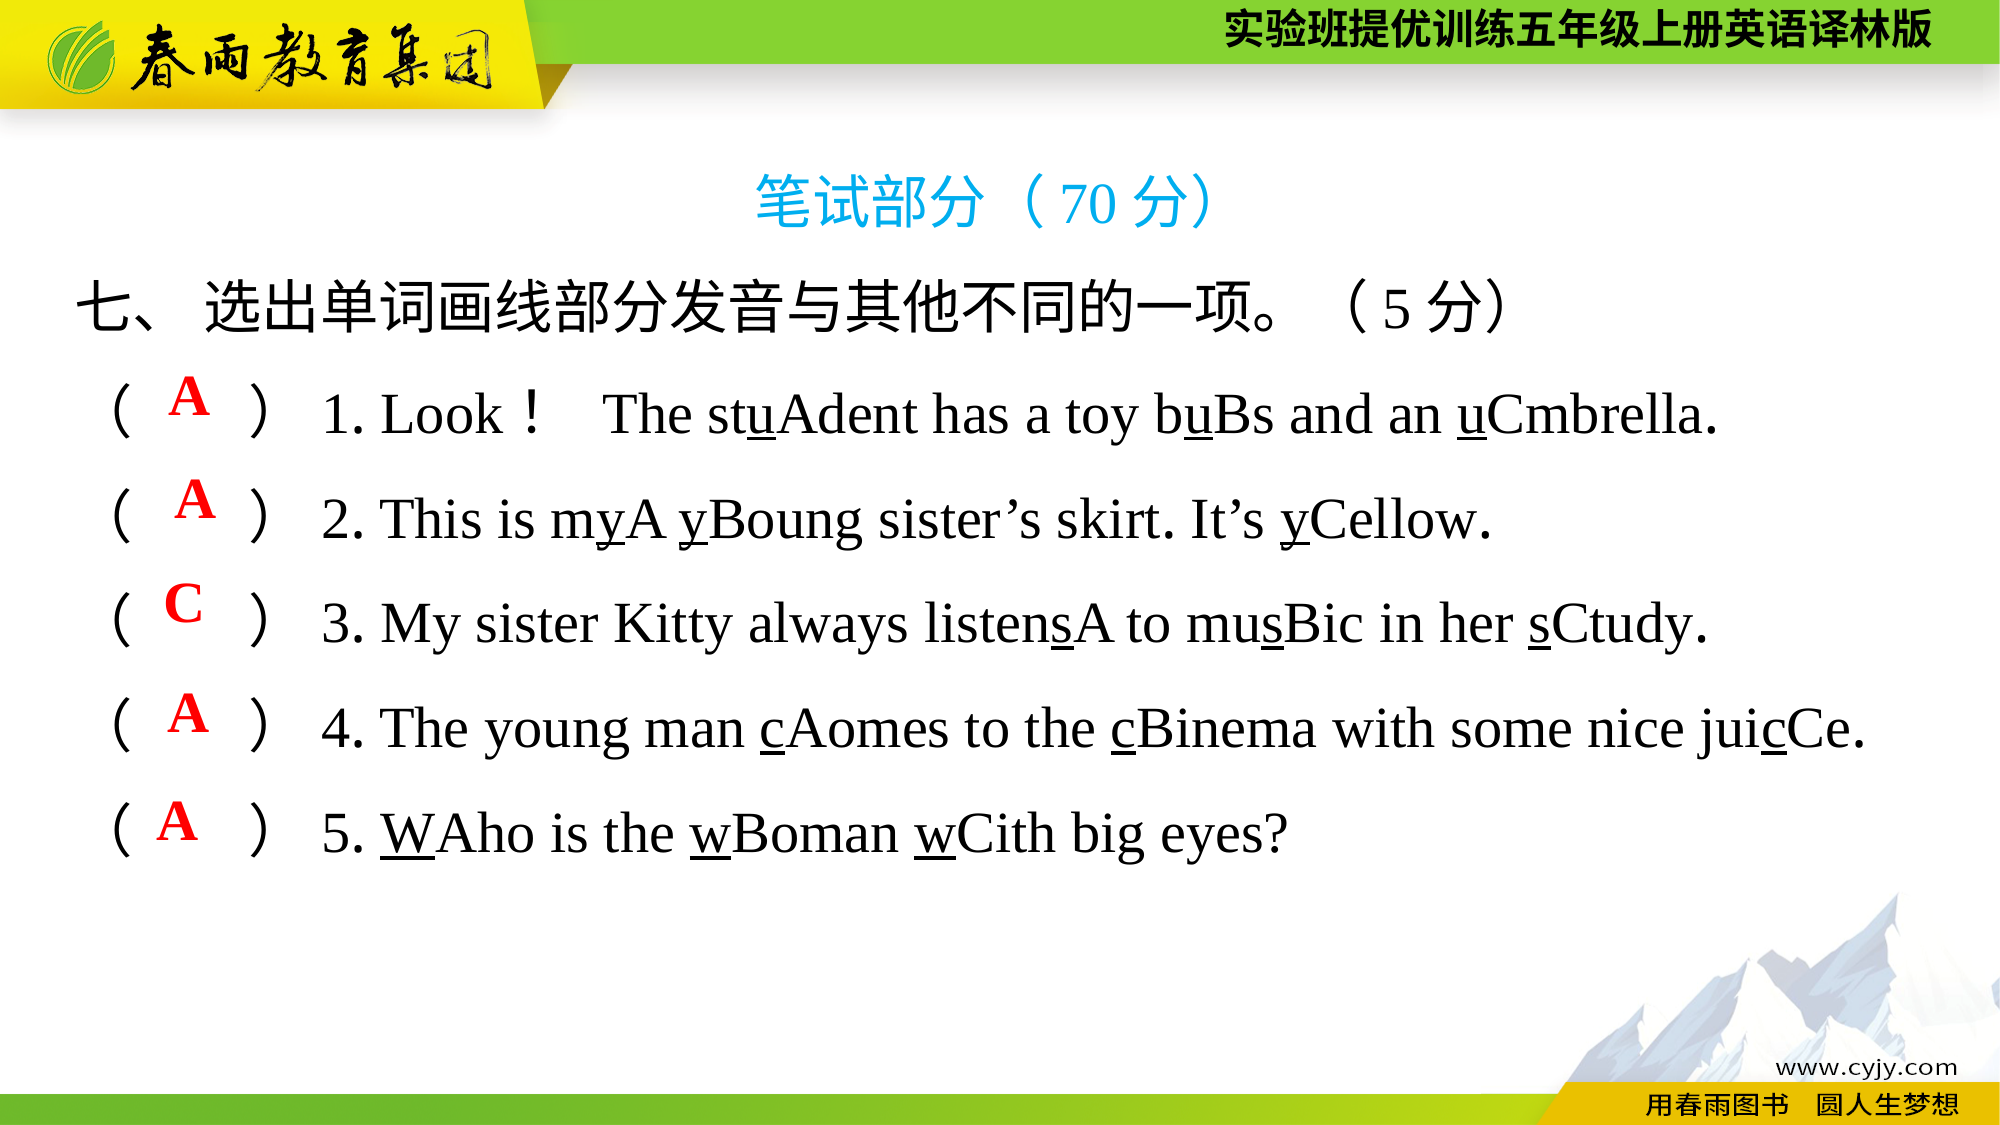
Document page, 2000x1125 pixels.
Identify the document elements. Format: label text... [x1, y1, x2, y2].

list 笔试部分（70分） 七、 选出单词画线部分发音与其他不同的一项。（5分） （ ）1. Look！ The stuAdent has a toy buBs and an uCmbrella. （ ）2. This is myA yBoung sister’s skirt. It’s yCellow. （ ）3. My sister Kitty always listensA to musBic in her sCtudy. （ ）4. The young man cAomes to the cBinema with some nice juicCe. （ ）5. WAho is the wBoman wCith big eyes? [59, 122, 1944, 880]
text_box A [154, 349, 226, 435]
text_box A [153, 666, 225, 752]
text_box C [148, 556, 221, 641]
text_box A [159, 453, 232, 538]
picture [0, 0, 2000, 1125]
text_box A [141, 775, 213, 860]
